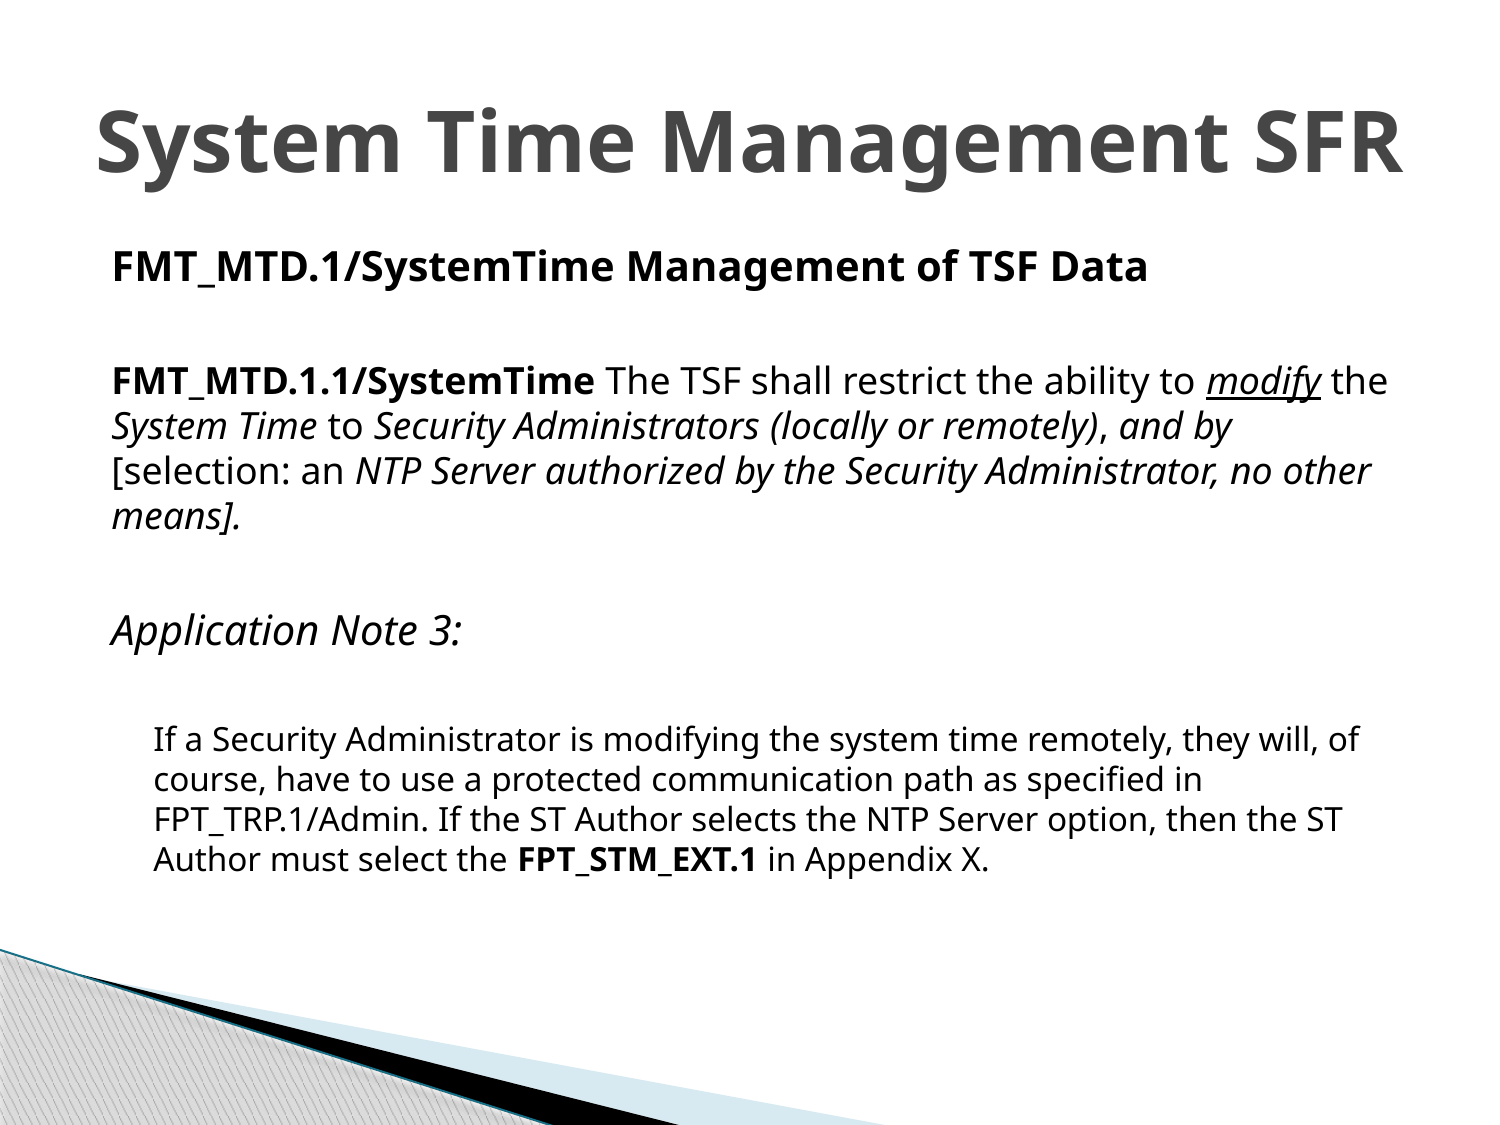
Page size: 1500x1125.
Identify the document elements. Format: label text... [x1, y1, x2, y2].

title System Time Management SFR [75, 45, 1425, 233]
list FMT_MTD.1/SystemTime Management of TSF Data FMT_MTD.1.1/SystemTime The TSF shall restrict the ability to modify the System Time to Security Administrators (locally or remotely), and by [selection: an NTP Server authorized by the Security Administrator, no other means]. Application Note 3: If a Security Administrator is modifying the system time remotely, they will, of course, have to use a protected communication path as specified in FPT_TRP.1/Admin. If the ST Author selects the NTP Server option, then the ST Author must select the FPT_STM_EXT.1 in Appendix X. [78, 232, 1429, 963]
